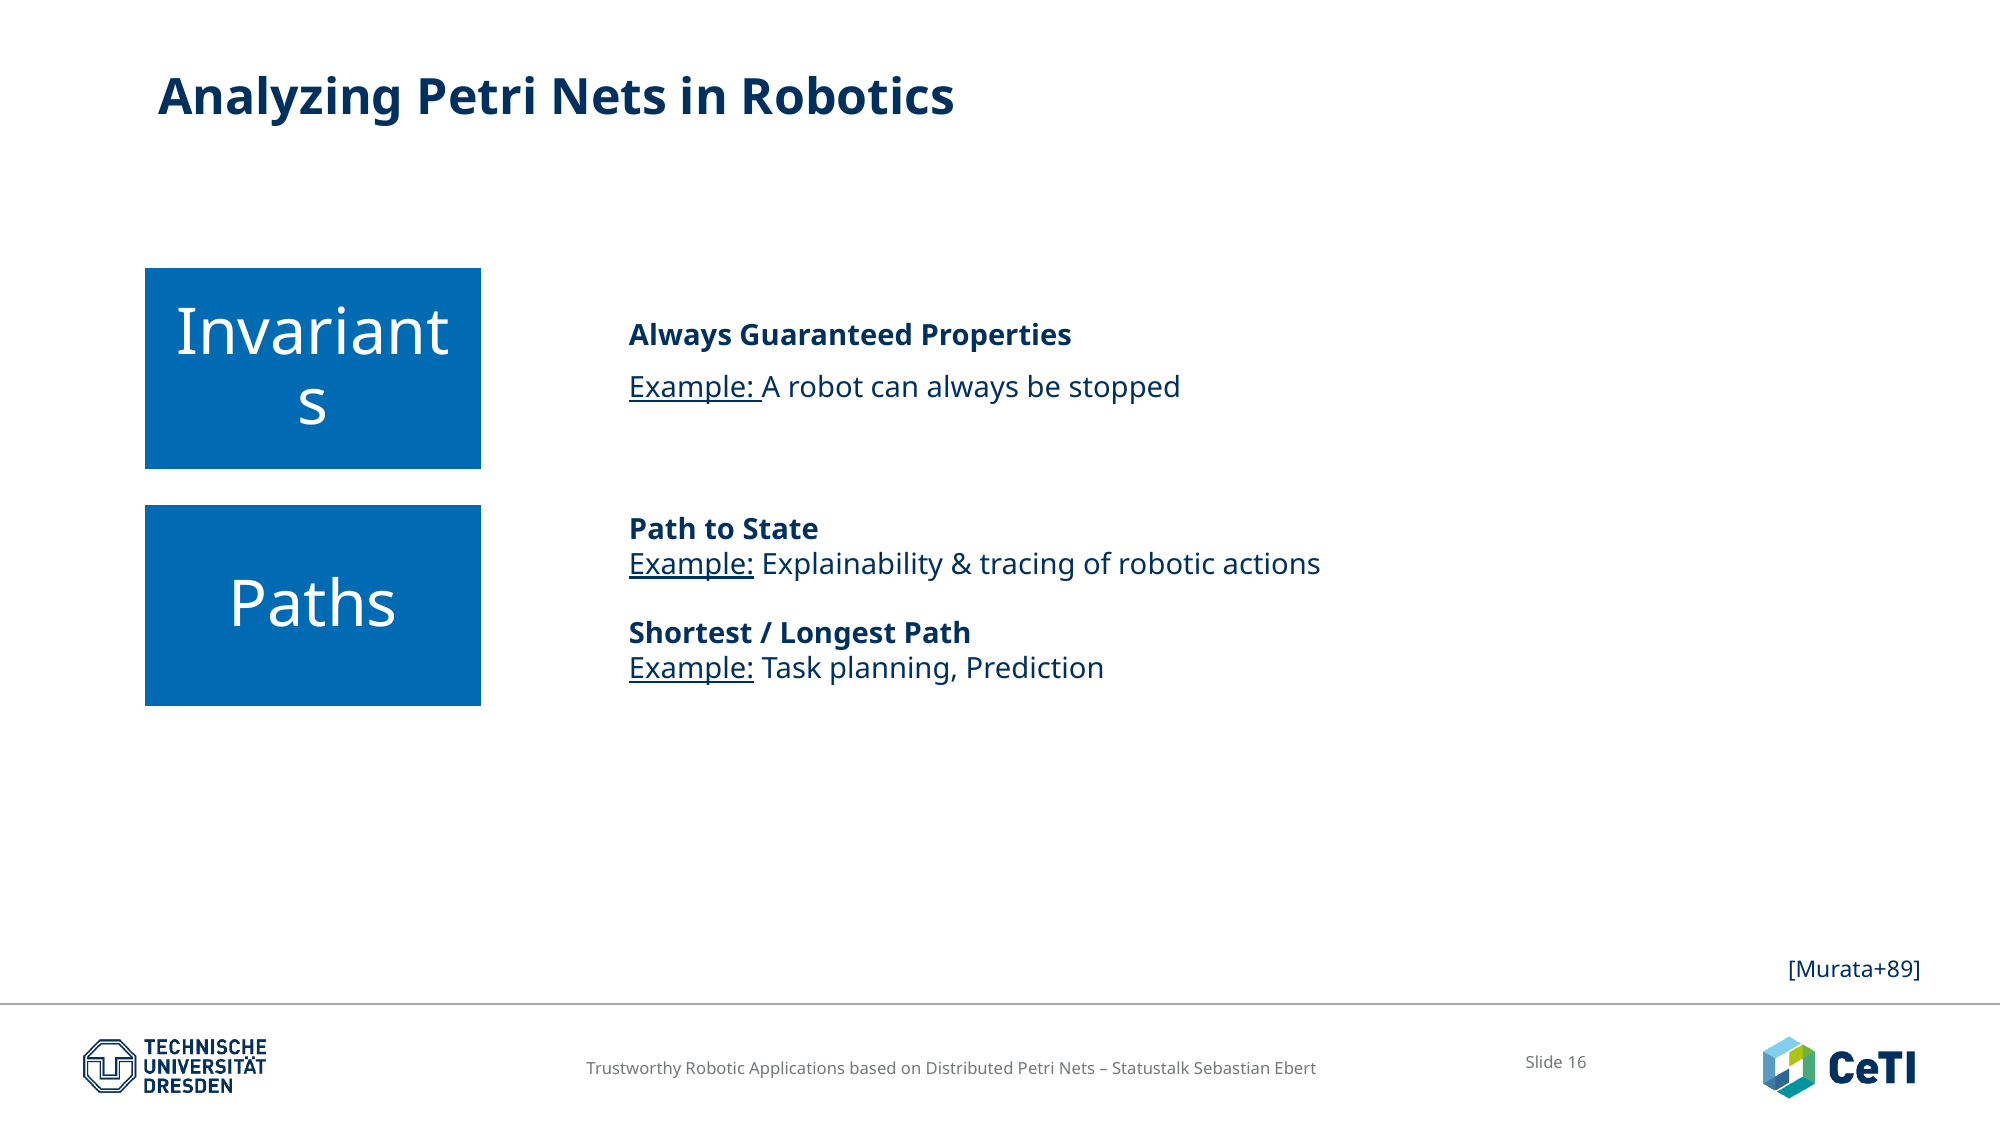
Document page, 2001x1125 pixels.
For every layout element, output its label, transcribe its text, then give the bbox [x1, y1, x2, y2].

picture [1762, 1036, 1977, 1101]
text_box Always Guaranteed Properties Example: A robot can always be stopped [614, 312, 1856, 513]
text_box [144, 95, 482, 879]
picture [83, 1039, 266, 1093]
text_box Path to State Example: Explainability & tracing of robotic actions Shortest / Longest Path Example: Task planning, Prediction [614, 502, 1463, 728]
text_box Analyzing Petri Nets in Robotics [143, 56, 1880, 169]
text_box [Murata+89] [1773, 947, 1937, 990]
